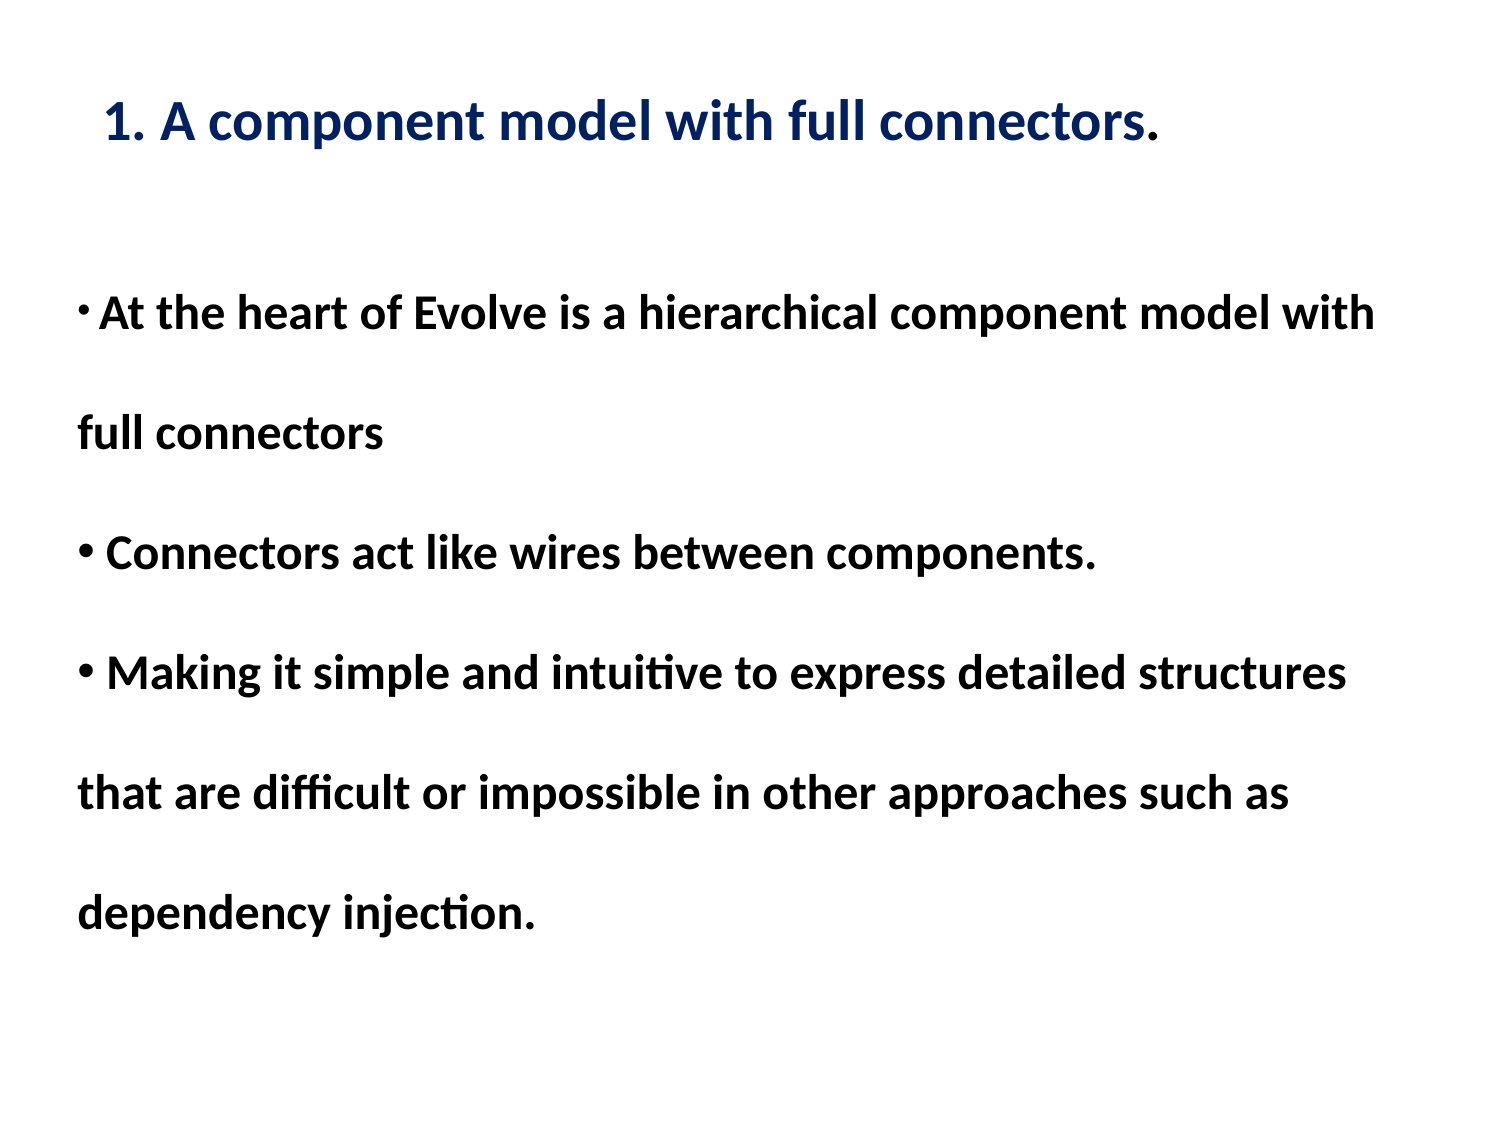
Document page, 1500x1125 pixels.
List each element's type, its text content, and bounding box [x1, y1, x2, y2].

text_box At the heart of Evolve is a hierarchical component model with full connectors Connectors act like wires between components. Making it simple and intuitive to express detailed structures that are difficult or impossible in other approaches such as dependency injection. [62, 212, 1438, 998]
text_box 1. A component model with full connectors. [87, 75, 1425, 160]
